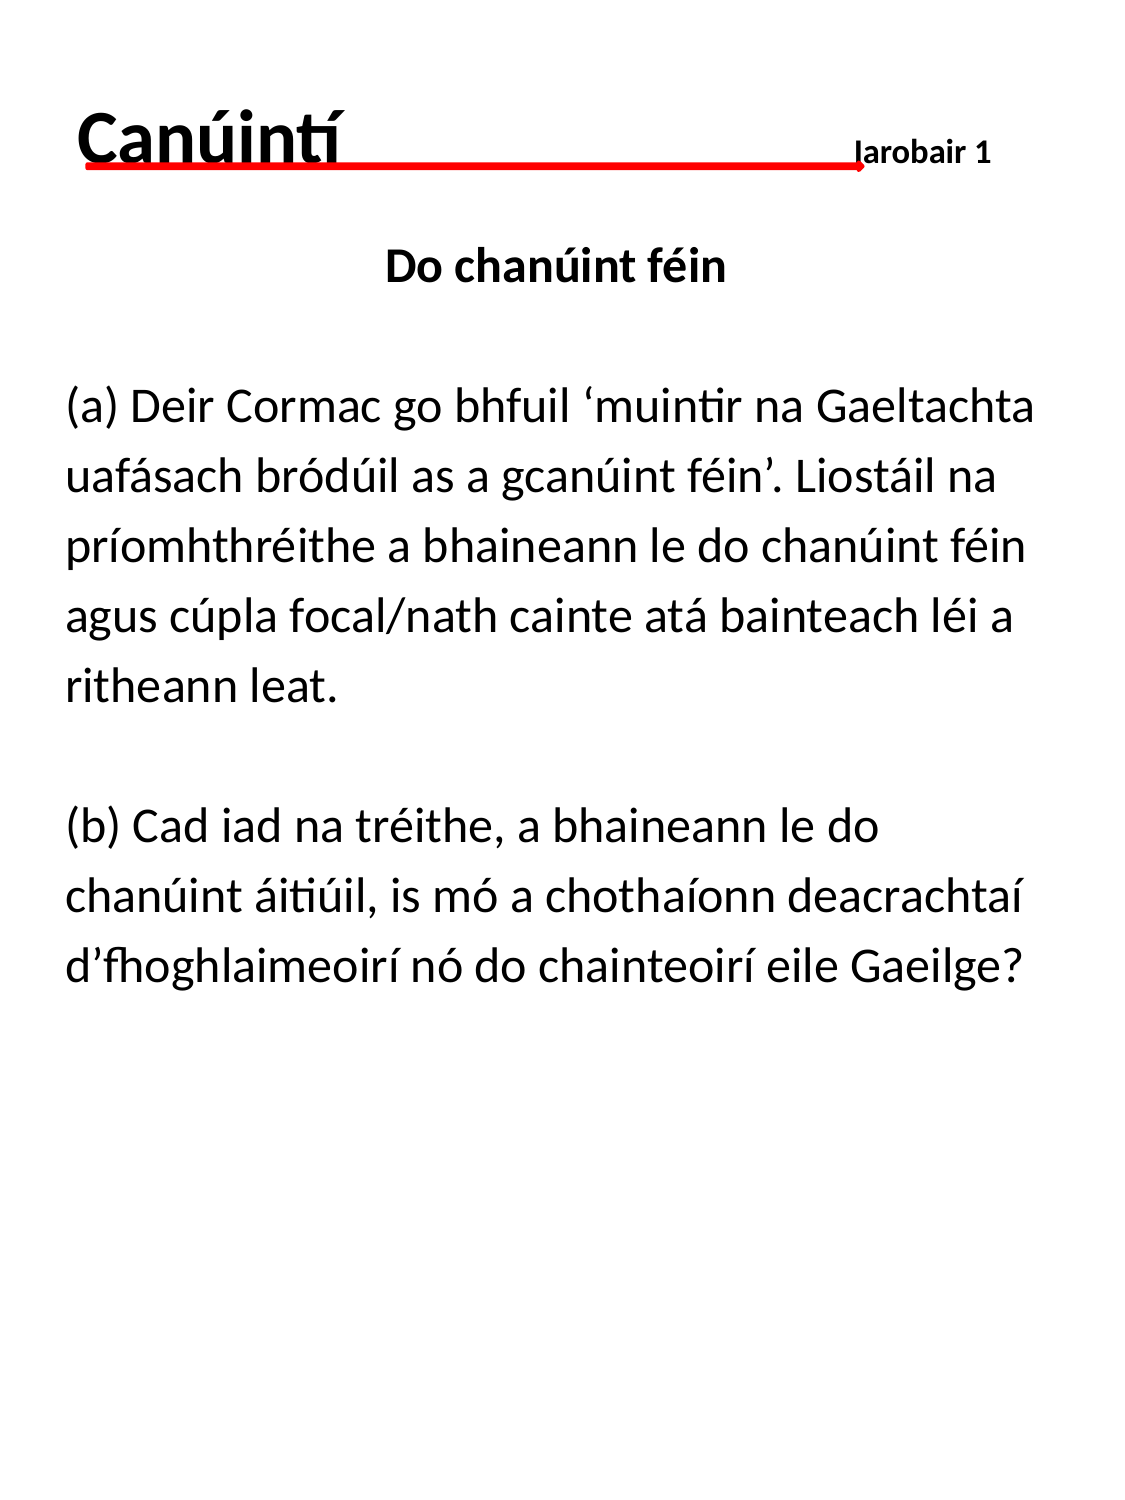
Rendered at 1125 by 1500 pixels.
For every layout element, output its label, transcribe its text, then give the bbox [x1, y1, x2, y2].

title Canúintí Iarobair 1 [62, 62, 1075, 203]
text_box [85, 160, 865, 172]
list Do chanúint féin (a) Deir Cormac go bhfuil ‘muintir na Gaeltachta uafásach bródúil as a gcanúint féin’. Liostáil na príomhthréithe a bhaineann le do chanúint féin agus cúpla focal/nath cainte atá bainteach léi a ritheann leat. (b) Cad iad na tréithe, a bhaineann le do chanúint áitiúil, is mó a chothaíonn deacrachtaí d’fhoghlaimeoirí nó do chainteoirí eile Gaeilge? [50, 225, 1063, 1215]
